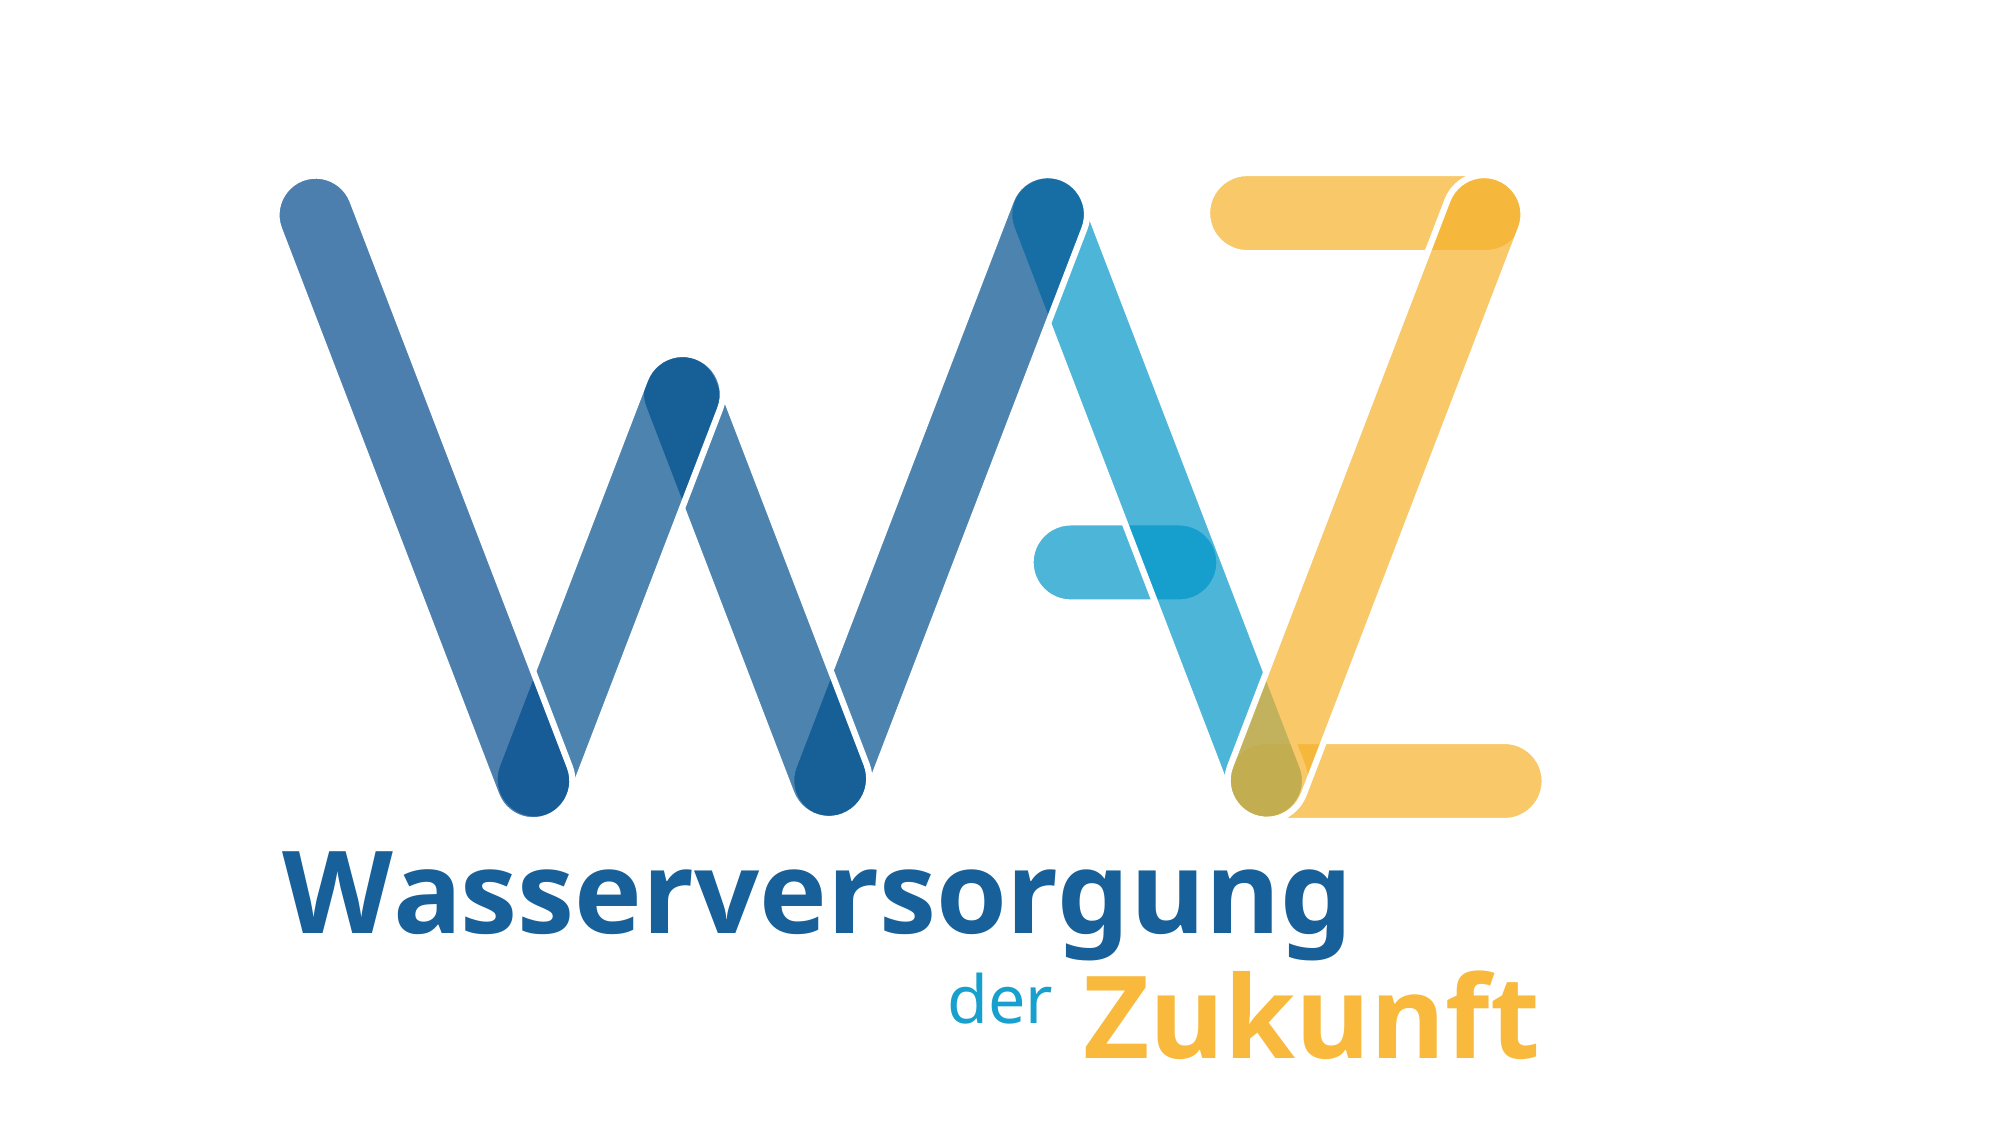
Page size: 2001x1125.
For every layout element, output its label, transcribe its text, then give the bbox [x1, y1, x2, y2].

text_box [533, 352, 725, 800]
text_box [1205, 171, 1528, 255]
text_box [1048, 203, 1266, 800]
text_box [831, 173, 1089, 800]
text_box [1304, 739, 1547, 823]
text_box [1028, 520, 1154, 605]
text_box Wasserversorgung [267, 800, 1423, 960]
text_box [682, 391, 871, 800]
text_box [274, 174, 574, 800]
text_box [1226, 173, 1526, 800]
text_box der Zukunft [836, 936, 1555, 1080]
